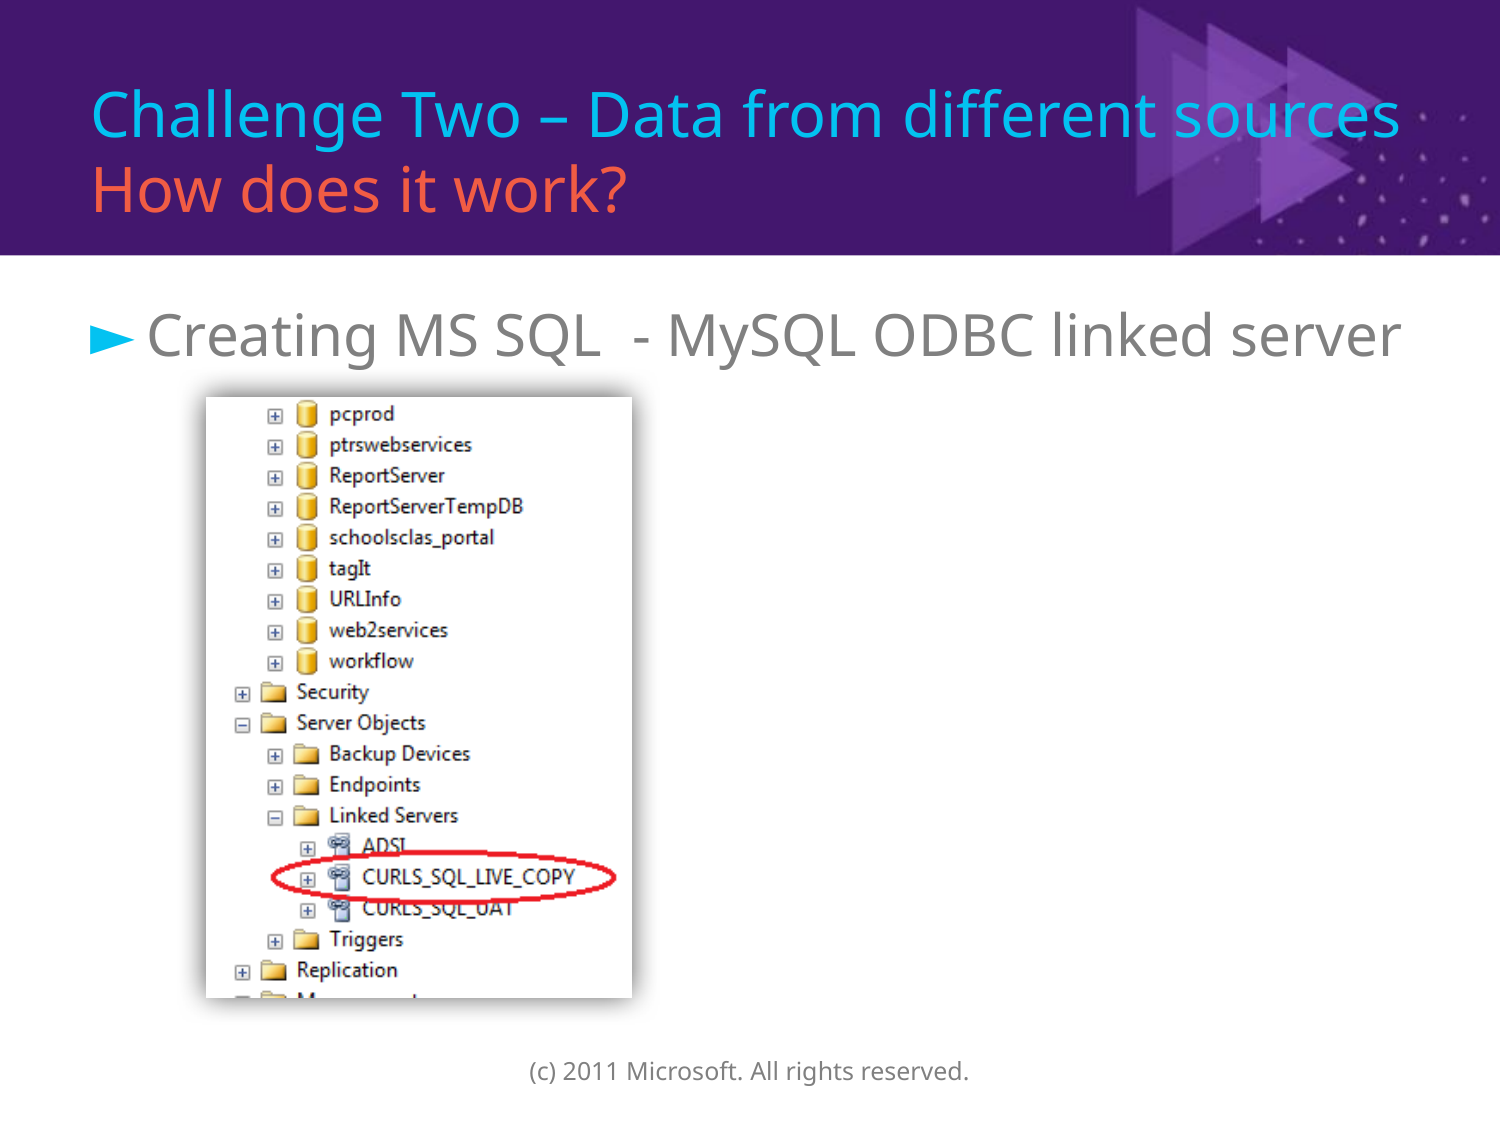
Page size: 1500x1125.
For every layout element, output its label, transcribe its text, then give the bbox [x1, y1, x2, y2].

list Creating MS SQL - MySQL ODBC linked server [75, 290, 1425, 1005]
picture [0, 0, 1500, 255]
picture [206, 396, 633, 998]
title Challenge Two – Data from different sources How does it work? [75, 56, 1425, 244]
footer (c) 2011 Microsoft. All rights reserved. [512, 1042, 988, 1103]
